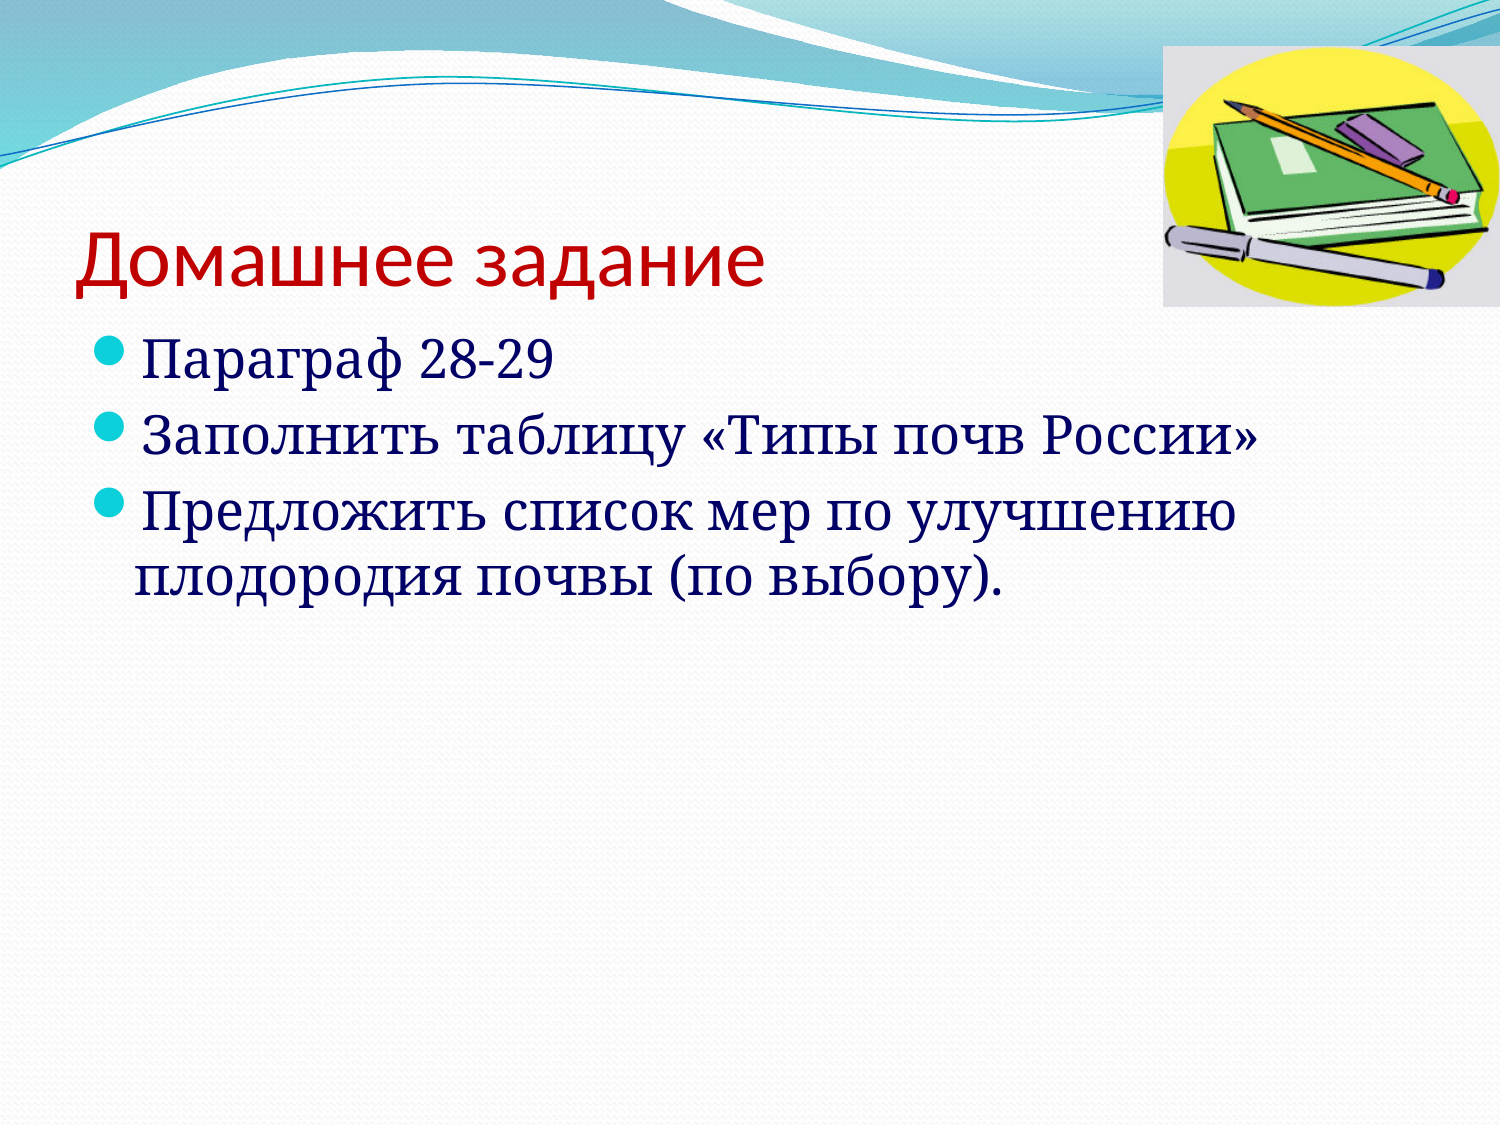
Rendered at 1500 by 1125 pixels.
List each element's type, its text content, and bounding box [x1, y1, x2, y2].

list Параграф 28-29 Заполнить таблицу «Типы почв России» Предложить список мер по улучшению плодородия почвы (по выбору). [75, 317, 1425, 1038]
picture [1163, 46, 1500, 307]
title Домашнее задание [75, 115, 1156, 303]
